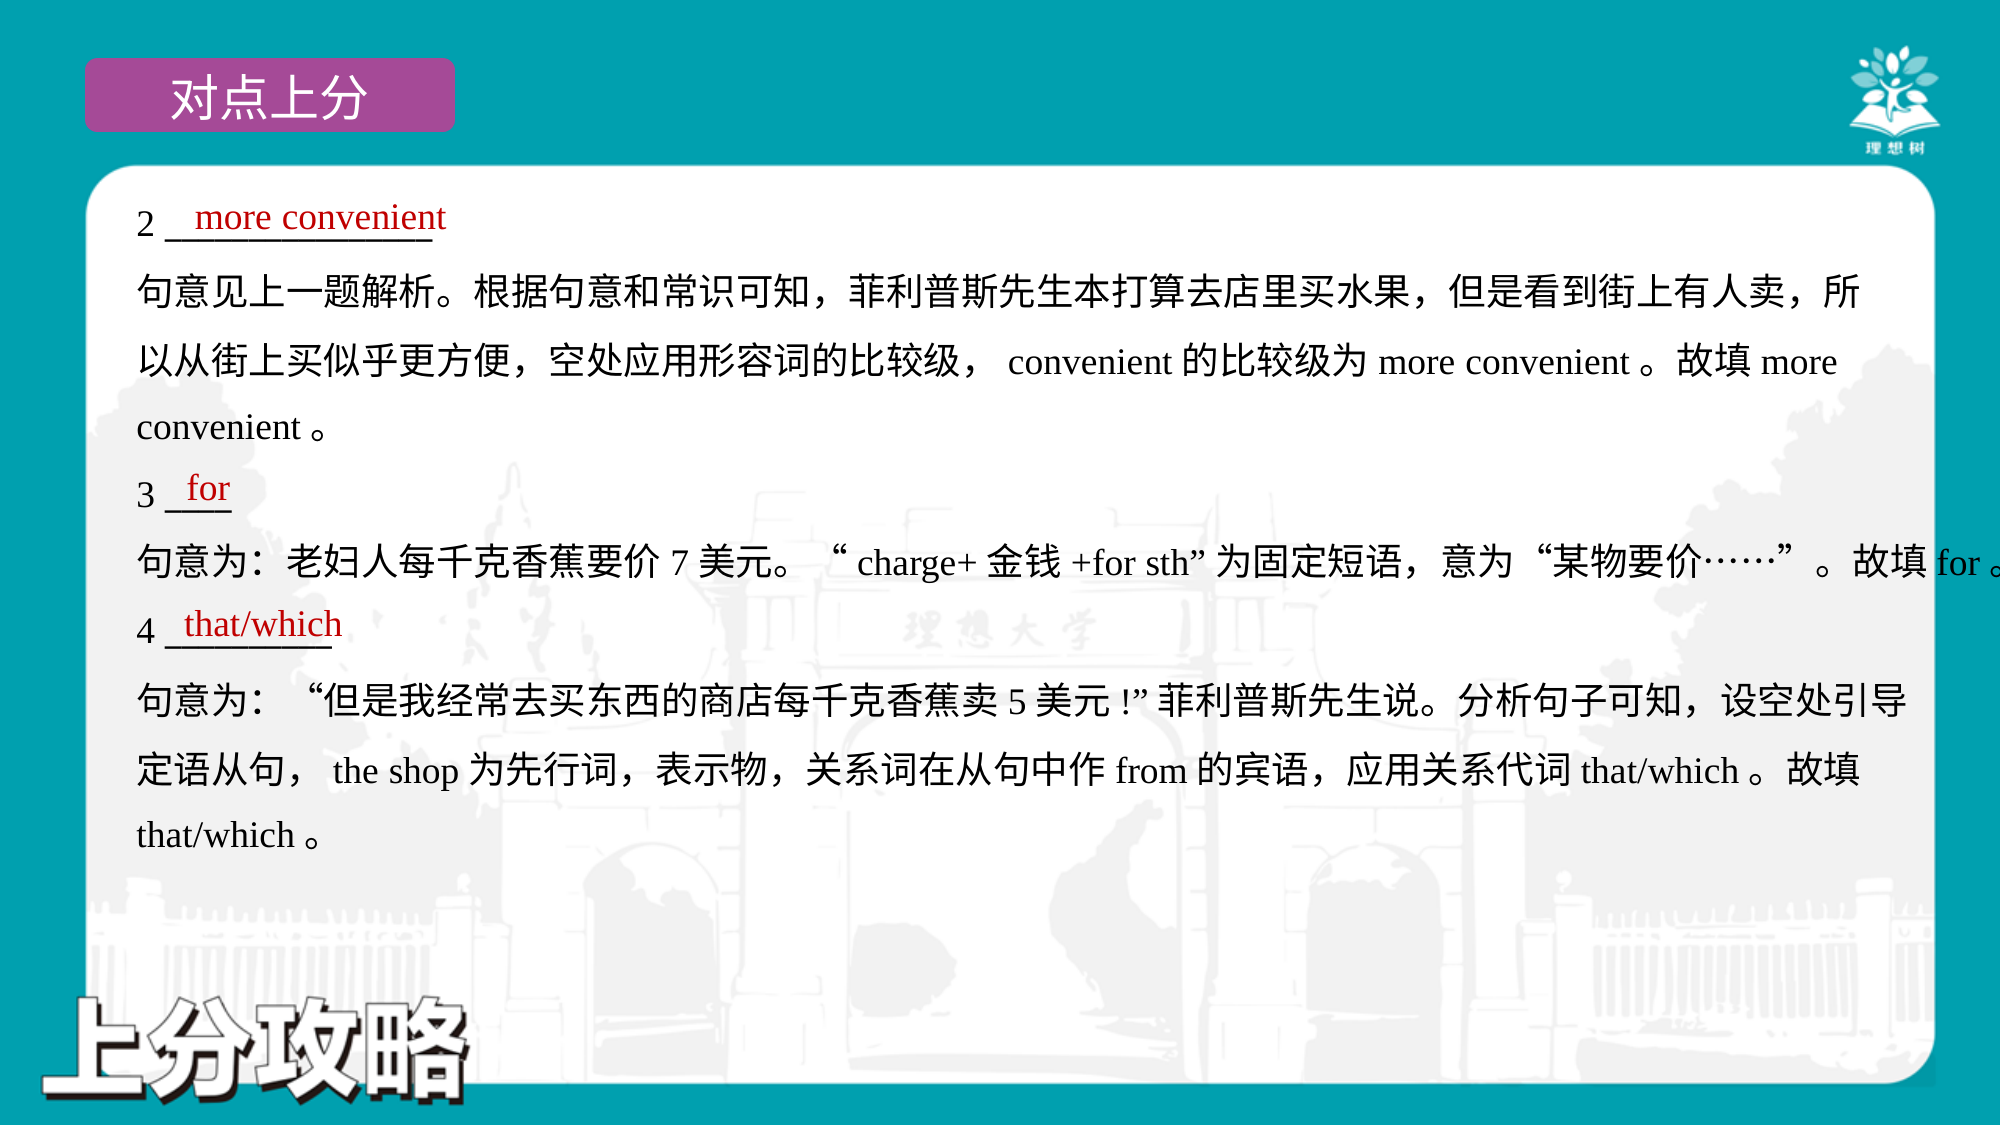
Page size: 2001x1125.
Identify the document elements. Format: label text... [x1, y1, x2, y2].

text_box 3 ____ [136, 447, 1865, 507]
text_box 2 ________________ [136, 176, 1865, 237]
text_box for [172, 440, 244, 501]
text_box 4 __________ [136, 584, 1865, 644]
text_box 句意为：“但是我经常去买东西的商店每千克香蕉卖5美元!”菲利普斯先生说。分析句子可知，设空处引导 定语从句，the shop为先行词，表示物，关系词在从句中作from的宾语，应用关系代词that/which。故填 that/which。 [136, 653, 1865, 849]
text_box 句意见上一题解析。根据句意和常识可知，菲利普斯先生本打算去店里买水果，但是看到街上有人卖，所 以从街上买似乎更方便，空处应用形容词的比较级，convenient的比较级为more convenient。故填more convenient。 [136, 244, 1865, 441]
picture [0, 0, 2000, 1125]
text_box 句意为：老妇人每千克香蕉要价7美元。“charge+金钱+for sth”为固定短语，意为“某物要价……”。故填for。 [136, 515, 1919, 576]
text_box that/which [170, 577, 357, 637]
text_box more convenient [176, 170, 465, 230]
